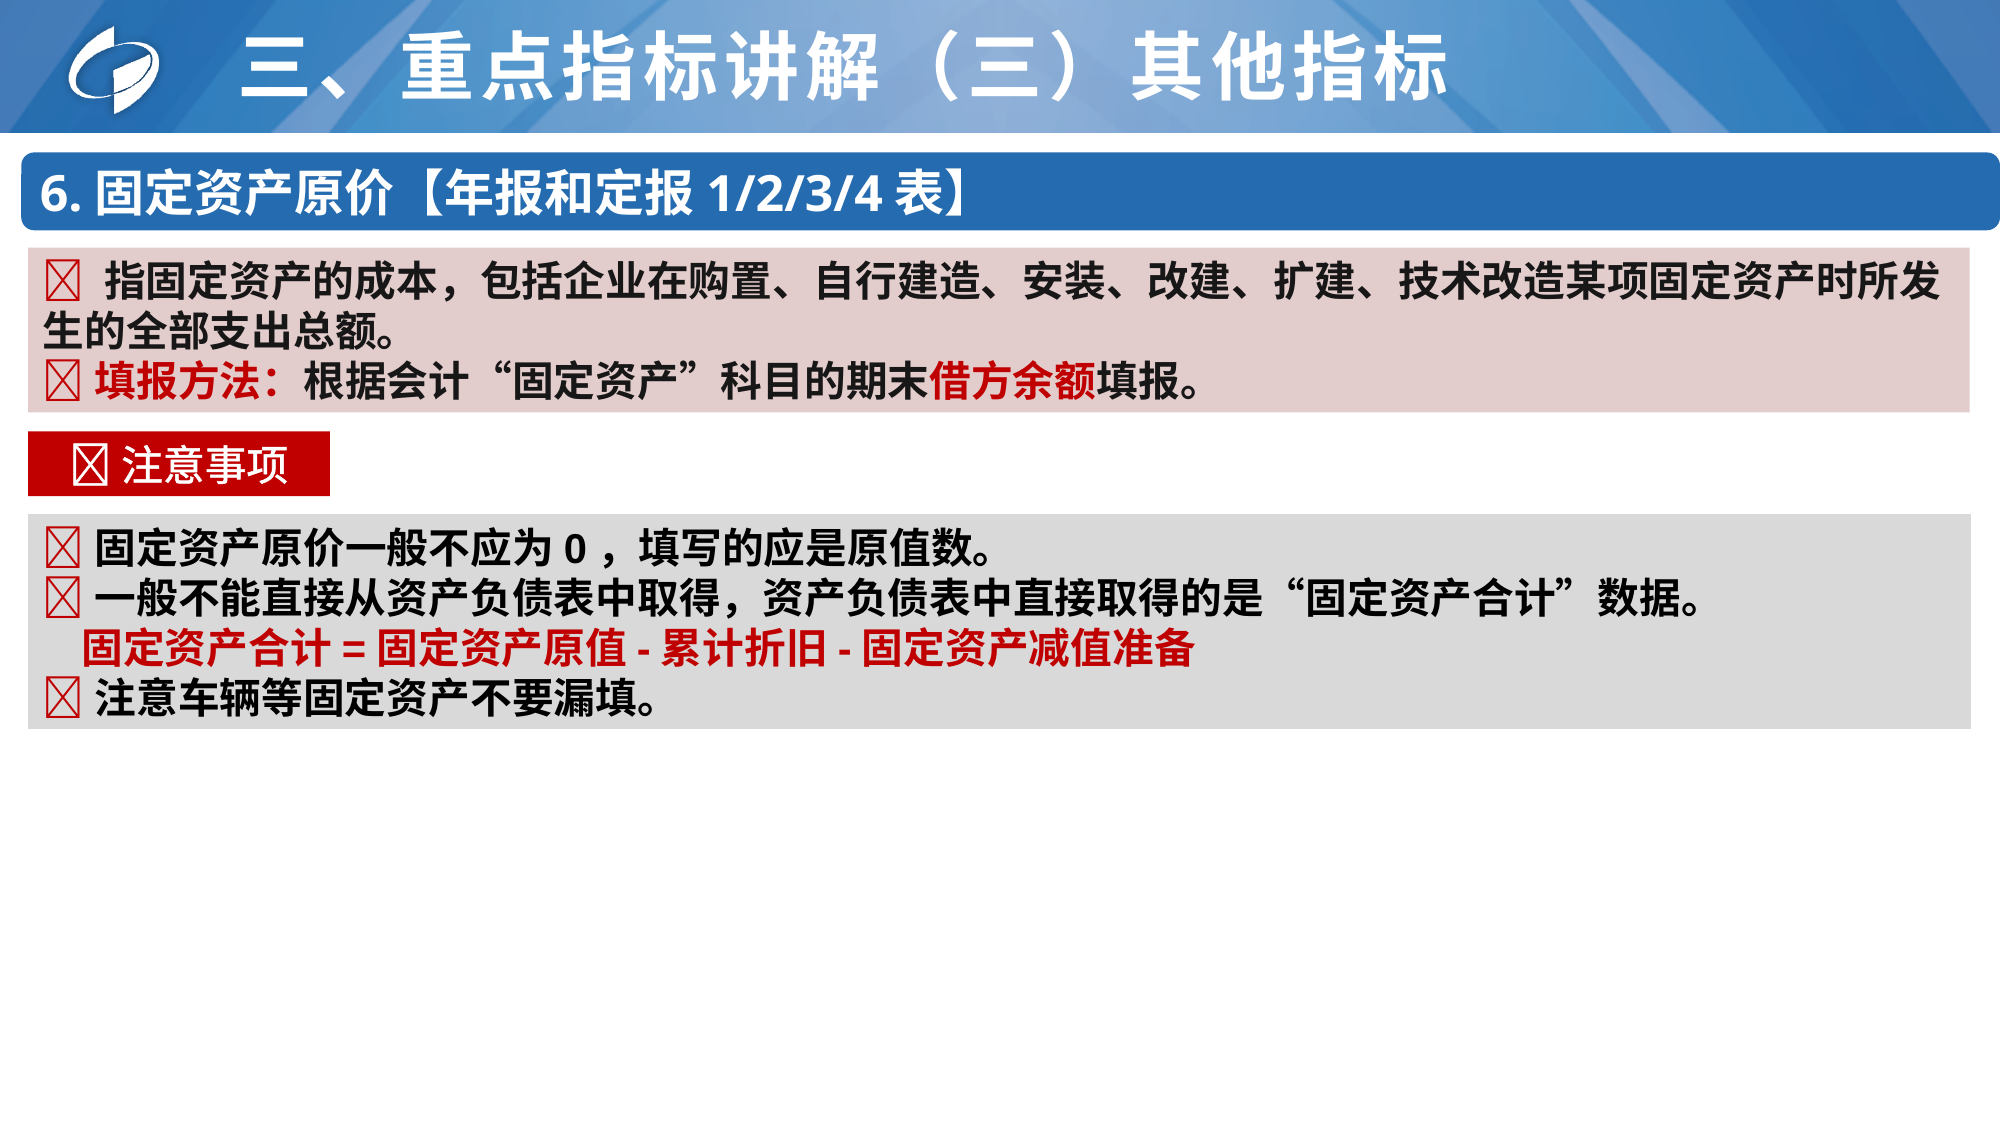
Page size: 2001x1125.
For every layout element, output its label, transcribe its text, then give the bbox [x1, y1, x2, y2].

text_box  指固定资产的成本，包括企业在购置、自行建造、安装、改建、扩建、技术改造某项固定资产时所发生的全部支出总额。 填报方法：根据会计“固定资产”科目的期末借方余额填报。 [28, 247, 1970, 413]
text_box 6.固定资产原价【年报和定报1/2/3/4表】 [20, 151, 2000, 232]
text_box 固定资产原价一般不应为0，填写的应是原值数。 一般不能直接从资产负债表中取得，资产负债表中直接取得的是“固定资产合计”数据。 固定资产合计=固定资产原值-累计折旧-固定资产减值准备 注意车辆等固定资产不要漏填。 [28, 514, 1971, 729]
picture [0, 0, 2000, 133]
text_box 注意事项 [28, 431, 330, 497]
title 三、重点指标讲解（三）其他指标 [222, 21, 1951, 119]
